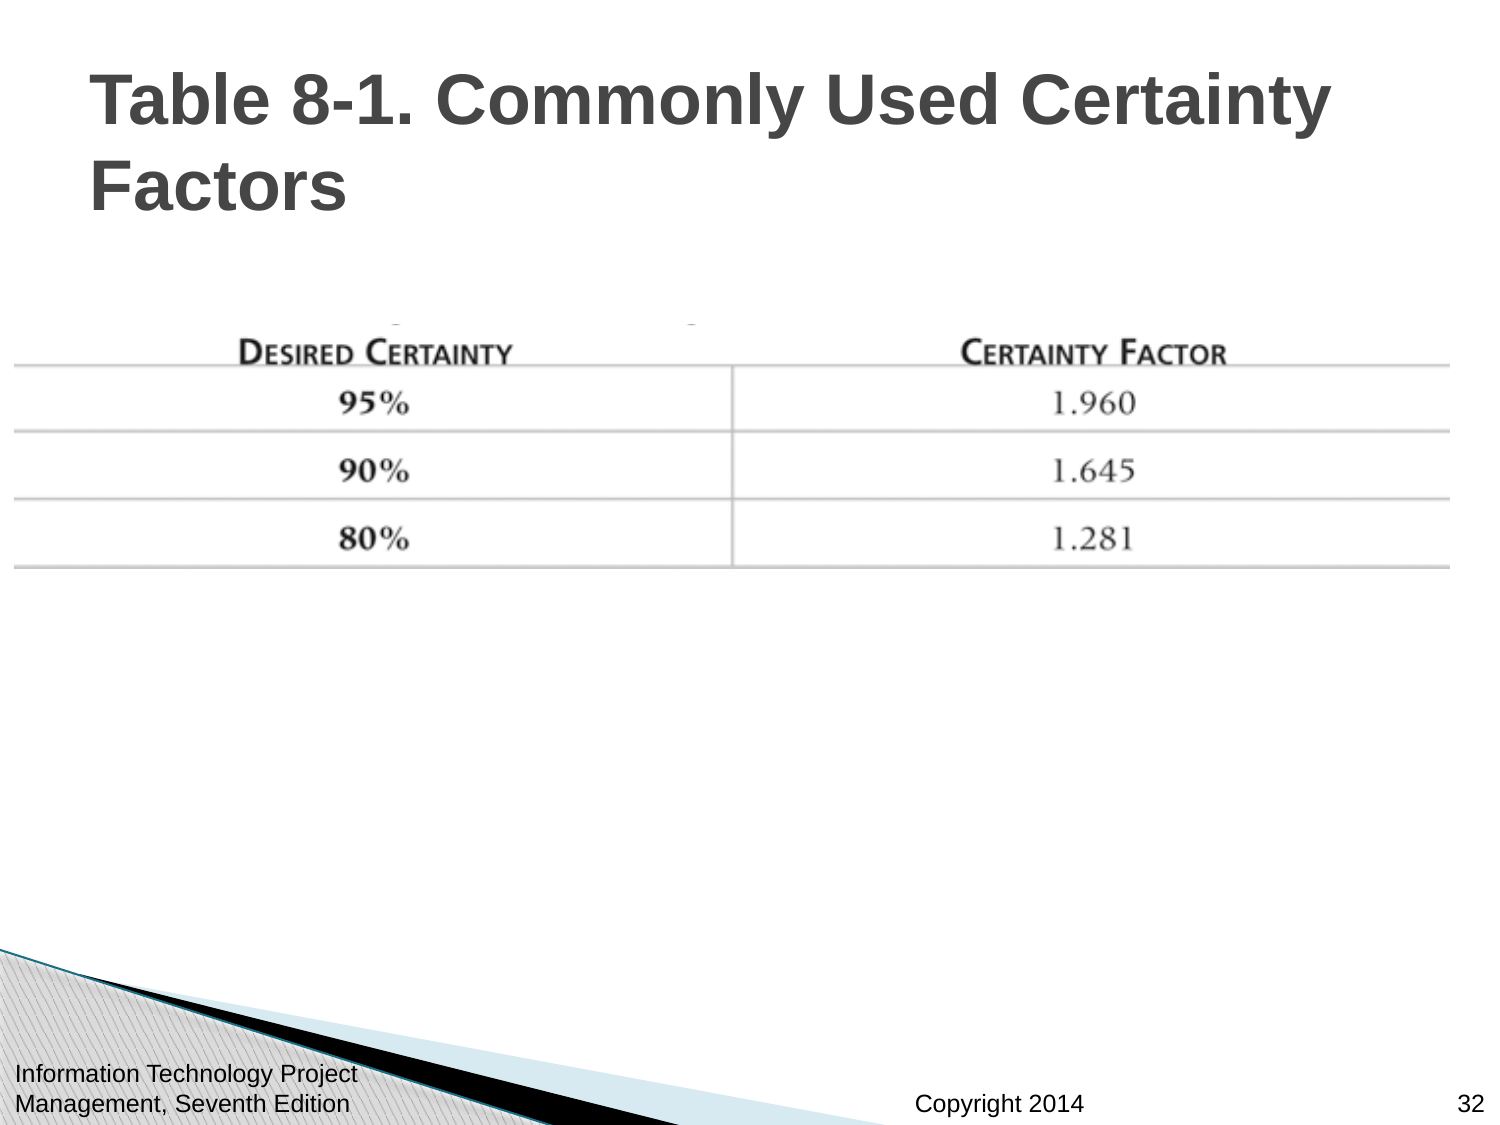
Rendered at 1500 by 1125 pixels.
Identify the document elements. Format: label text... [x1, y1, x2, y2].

picture [13, 324, 1451, 570]
footer Information Technology Project Management, Seventh Edition [0, 1065, 425, 1125]
slide_number 32 [1408, 1065, 1500, 1125]
title Table 8-1. Commonly Used Certainty Factors [75, 45, 1425, 233]
